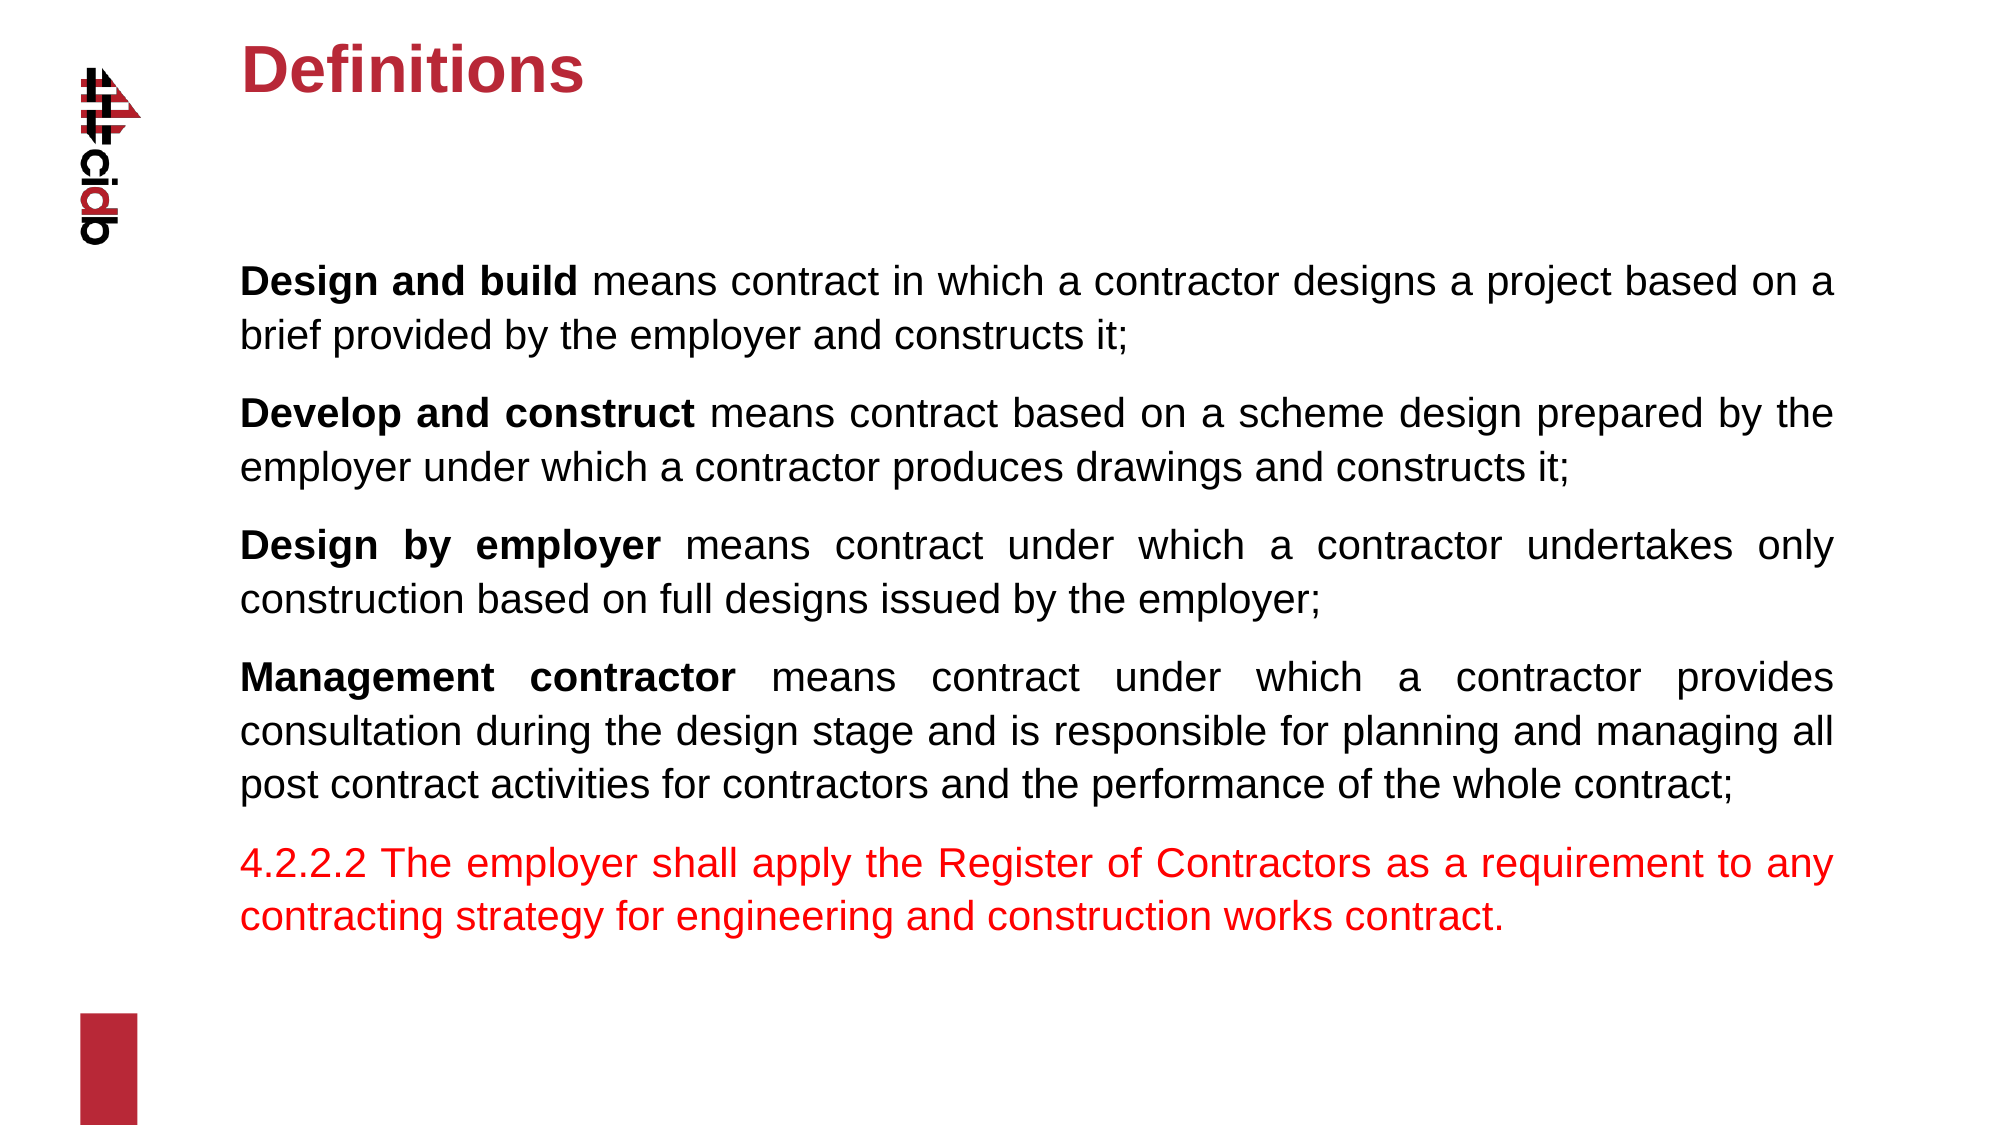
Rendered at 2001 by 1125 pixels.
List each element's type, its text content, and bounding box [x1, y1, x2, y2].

picture [70, 60, 148, 253]
text_box Design and build means contract in which a contractor designs a project based on a brief provided by the employer and constructs it; Develop and construct means contract based on a scheme design prepared by the employer under which a contractor produces drawings and constructs it; Design by employer means contract under which a contractor undertakes only construction based on full designs issued by the employer; Management contractor means contract under which a contractor provides consultation during the design stage and is responsible for planning and managing all post contract activities for contractors and the performance of the whole contract; 4.2.2.2 The employer shall apply the Register of Contractors as a requirement to any contracting strategy for engineering and construction works contract. [225, 174, 1850, 1112]
title Definitions [225, 25, 1617, 151]
